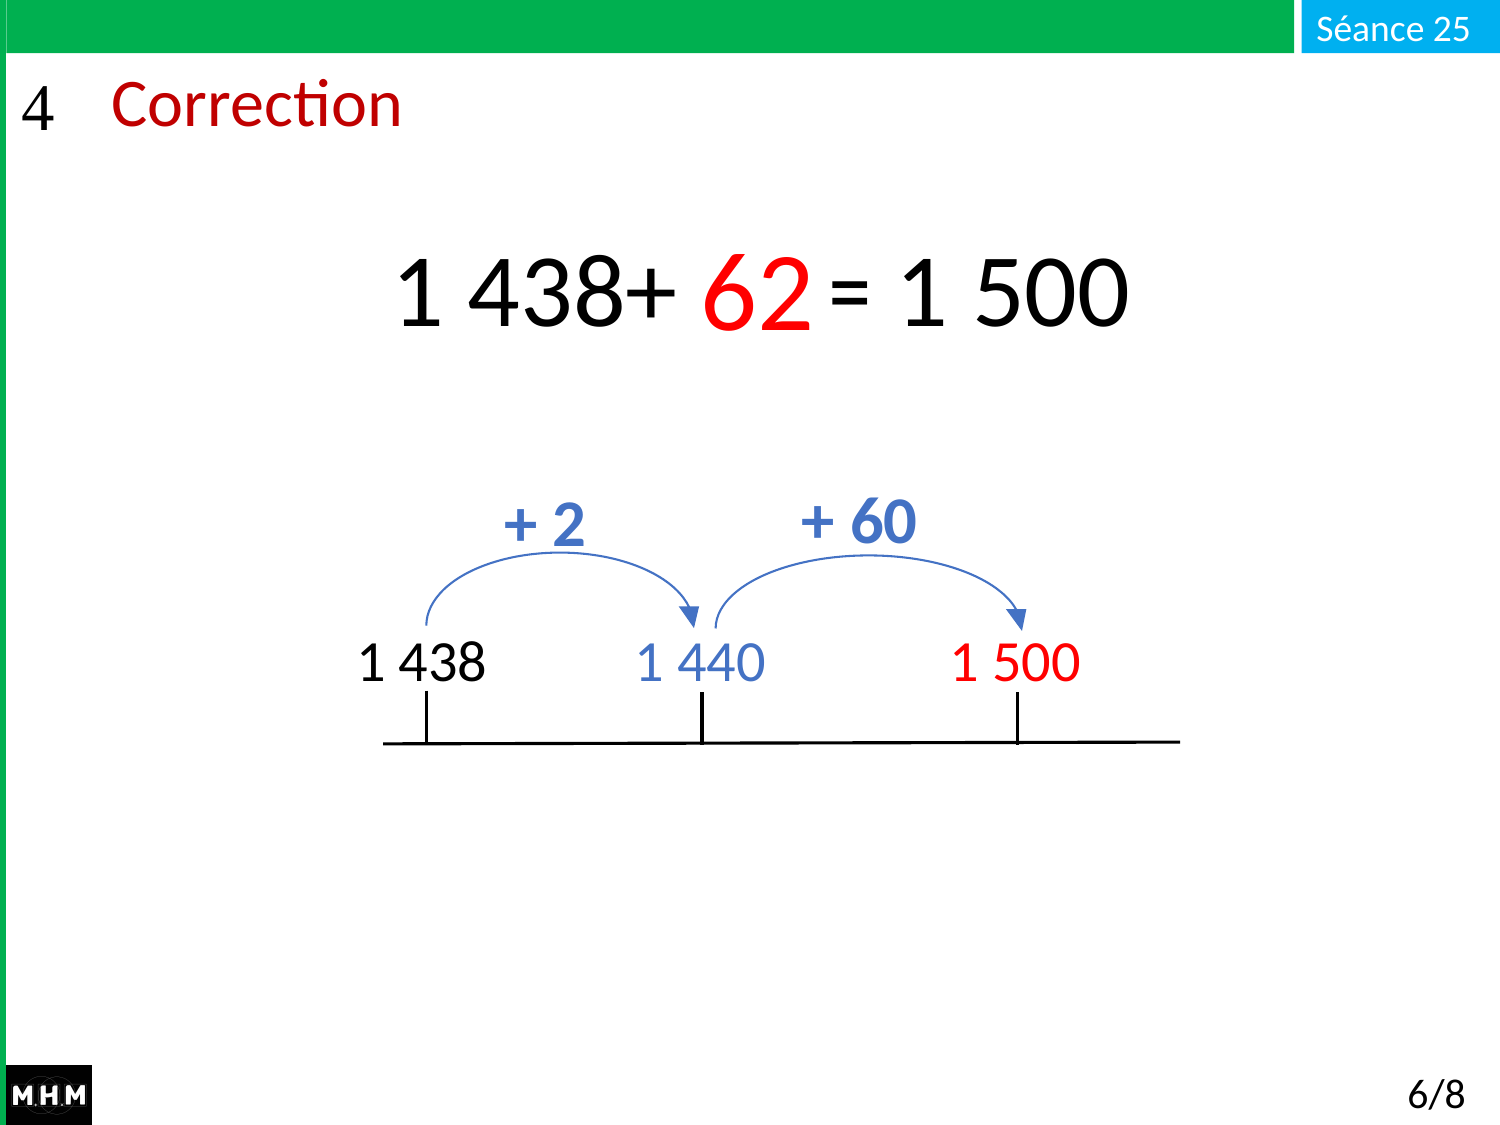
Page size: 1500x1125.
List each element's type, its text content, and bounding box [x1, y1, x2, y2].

text_box [937, 562, 1027, 631]
list 6/8 [1373, 1064, 1500, 1125]
picture [6, 1065, 92, 1125]
text_box 1 438 [341, 615, 559, 700]
text_box 1 440 [611, 615, 790, 700]
text_box 62 [682, 210, 833, 361]
text_box [639, 565, 700, 615]
text_box 1 438+ … = 1 500 [833, 215, 1191, 356]
text_box [425, 562, 489, 626]
title Correction [96, 60, 1391, 150]
text_box 1 500 [906, 615, 1124, 700]
text_box + 2 [489, 472, 639, 568]
text_box 1 438+ … = 1 500 [331, 215, 682, 356]
text_box [714, 565, 797, 629]
text_box + 60 [787, 469, 937, 565]
